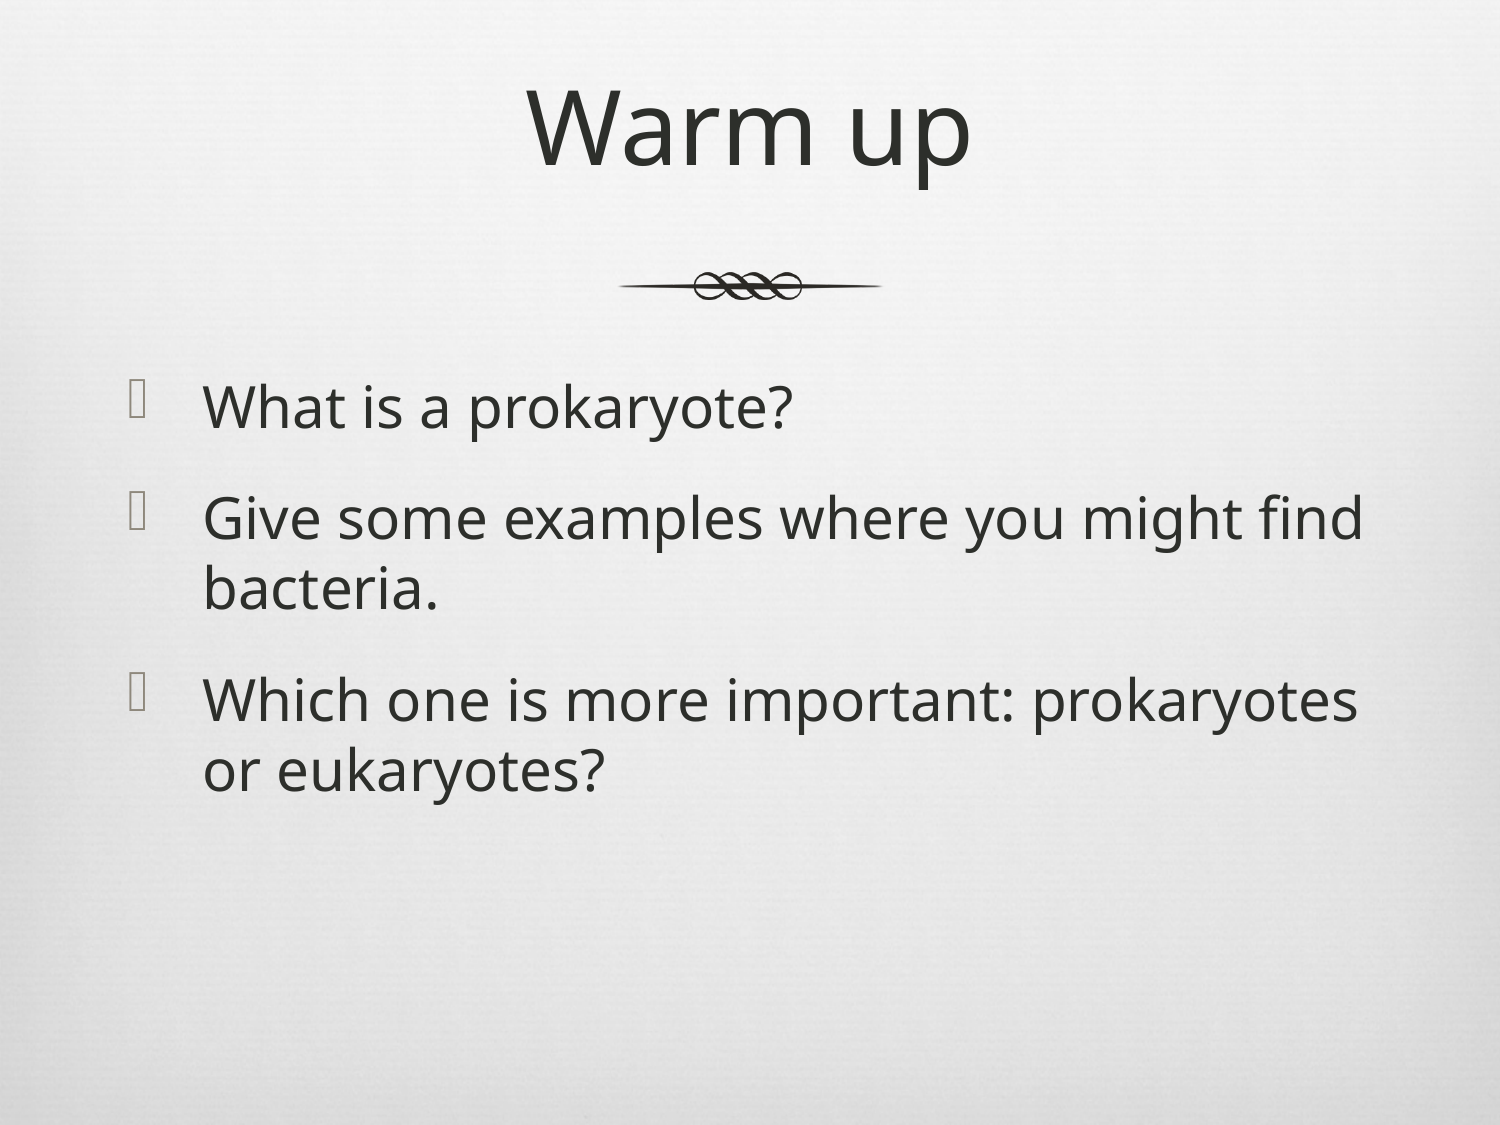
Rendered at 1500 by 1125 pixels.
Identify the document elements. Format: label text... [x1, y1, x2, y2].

list What is a prokaryote? Give some examples where you might find bacteria. Which one is more important: prokaryotes or eukaryotes? [112, 362, 1388, 963]
title Warm up [112, 11, 1388, 236]
picture [615, 272, 885, 300]
